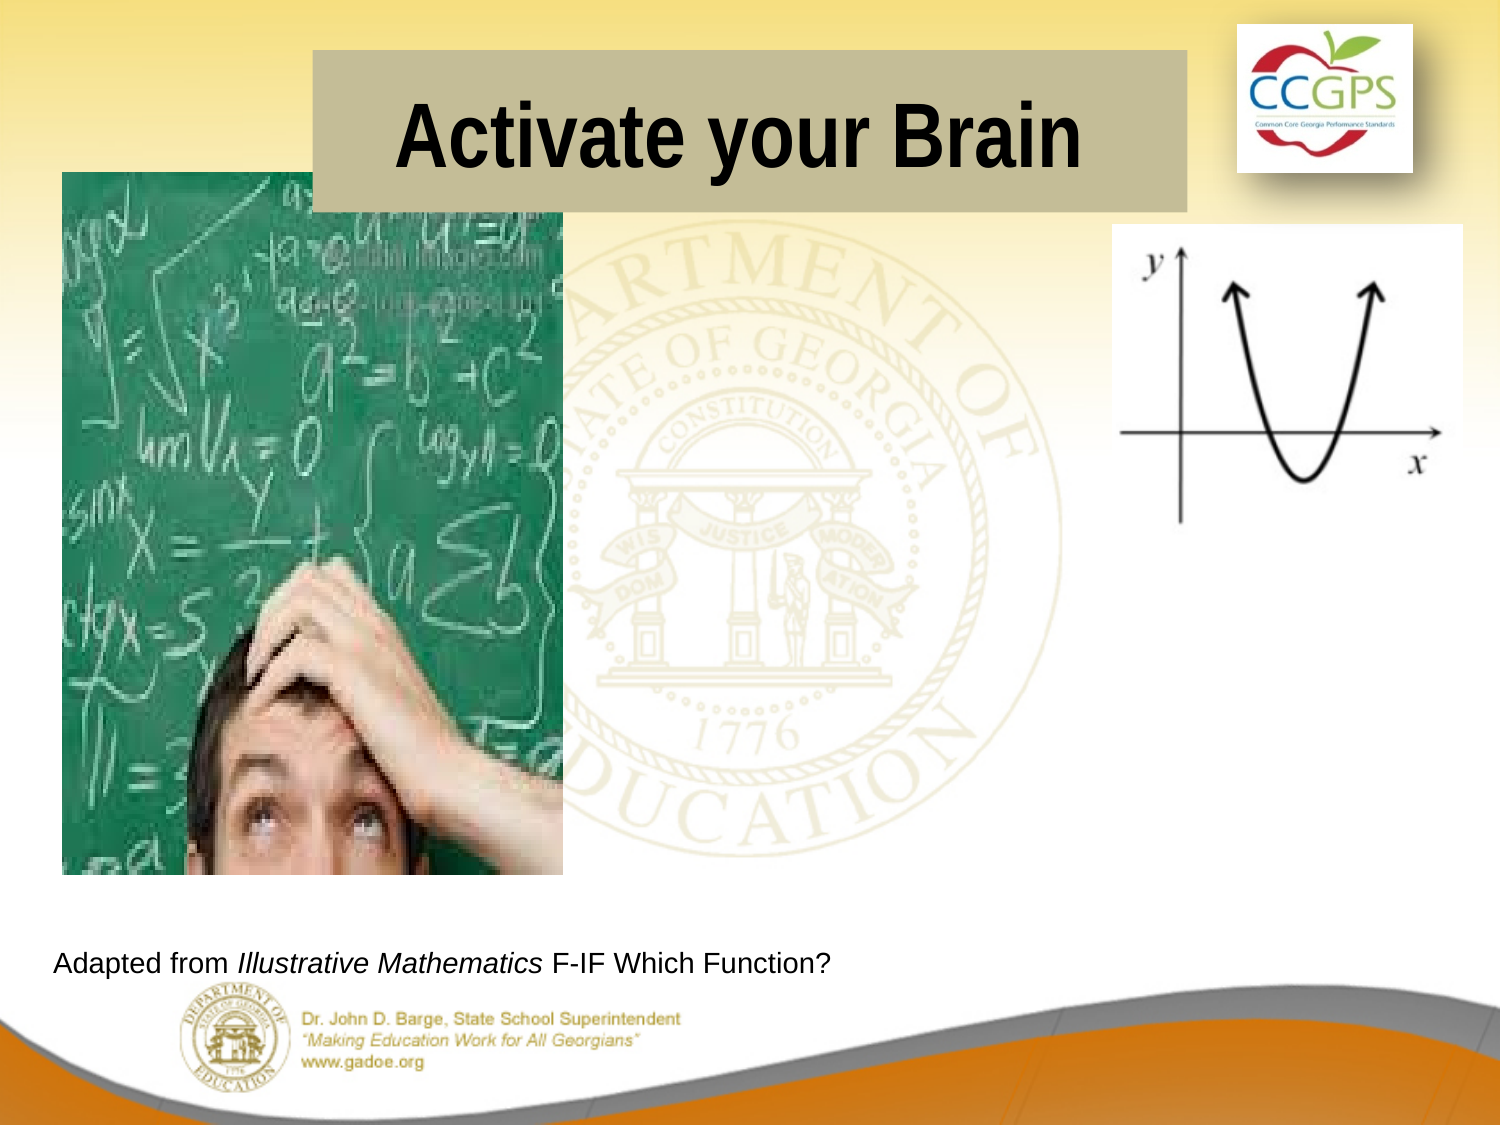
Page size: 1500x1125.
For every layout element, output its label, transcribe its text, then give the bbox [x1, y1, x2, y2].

title Activate your Brain [312, 49, 1188, 213]
text_box Adapted from Illustrative Mathematics F-IF Which Function? [38, 936, 847, 987]
picture [0, 0, 1500, 1125]
